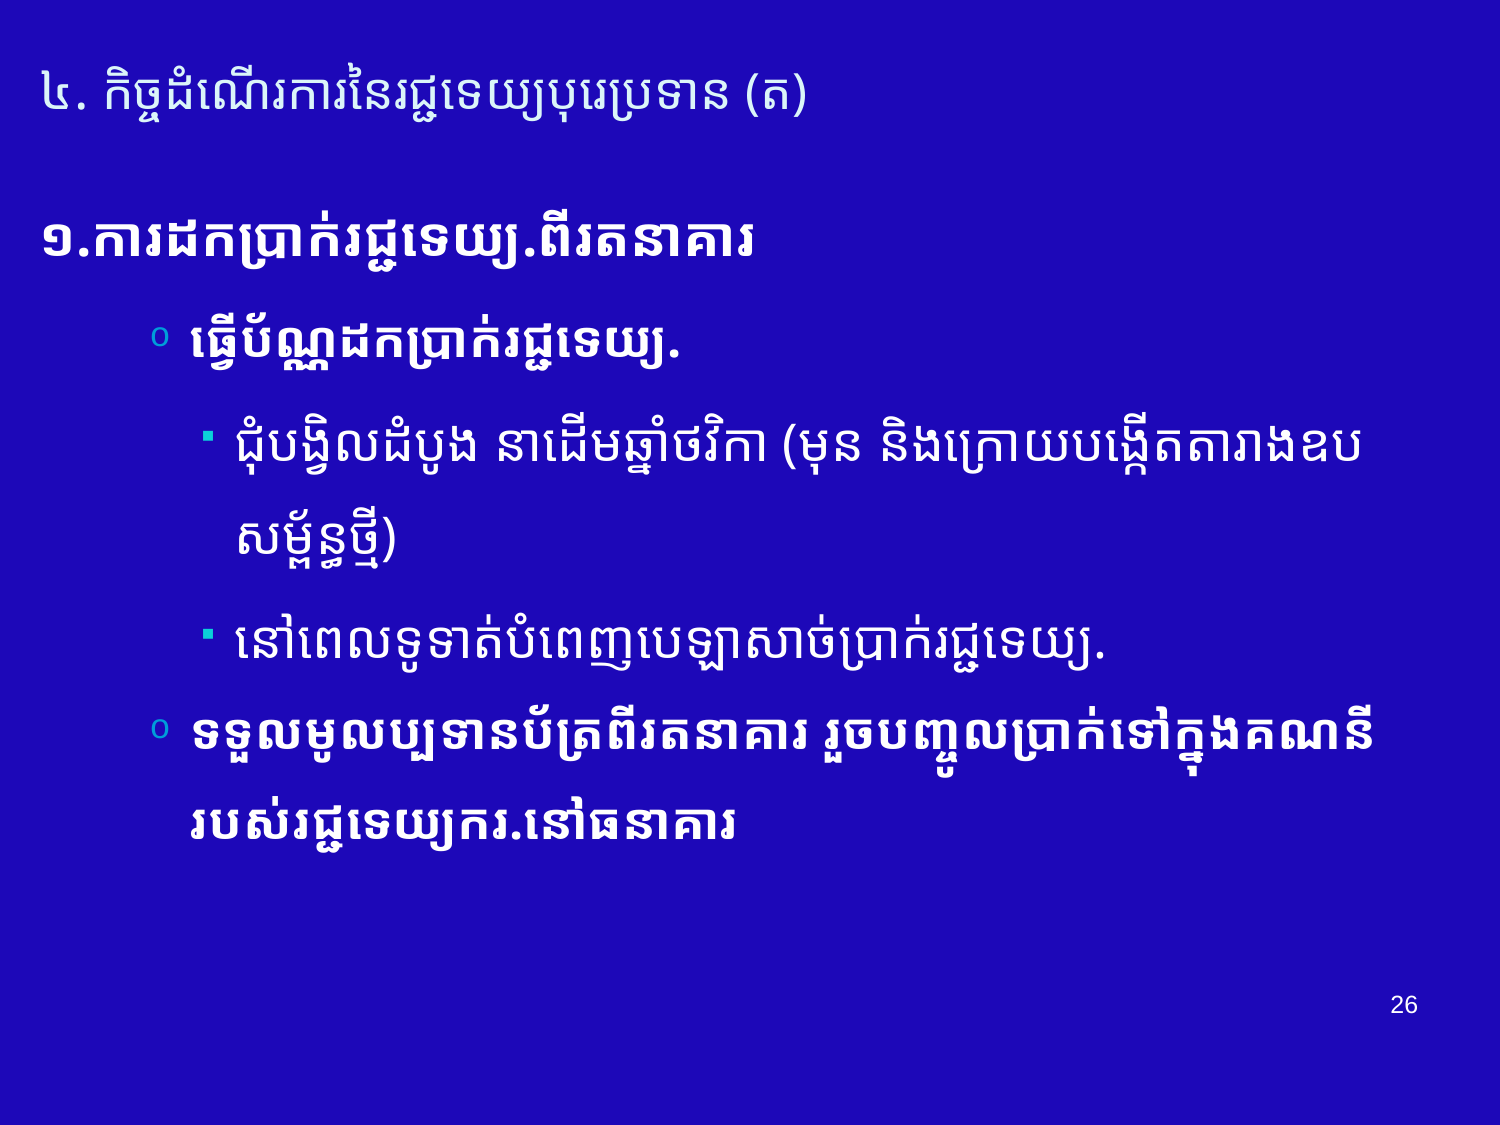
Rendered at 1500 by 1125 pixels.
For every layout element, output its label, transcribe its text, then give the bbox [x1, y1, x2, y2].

slide_number 26 [1333, 940, 1434, 1027]
title ៤. កិច្ចដំណើរការនៃរជ្ជទេយ្យបុរេប្រទាន (ត) [24, 19, 1413, 128]
list ១.ការ​ដក​ប្រាក់​រជ្ជទេយ្យ​.ពីរតនាគារ​ ធ្វើ​ប័ណ្ណដកប្រាក់រជ្ជទេយ្យ.​ ជុំបង្វិលដំបូង នាដើមឆ្នាំថវិកា (មុន និងក្រោយបង្កើតតារាងឧបសម្ព័ន្ធថ្មី) ​នៅពេលទូទាត់​បំពេញបេឡាសាច់ប្រាក់រជ្ជទេយ្យ. ​ទទួលមូលប្បទានប័ត្រពីរតនាគារ រួច​​បញ្ចូល​ប្រាក់​ទៅក្នុងគណនីរបស់រជ្ជទេយ្យករ.នៅធនាគារ​ [24, 162, 1480, 1063]
